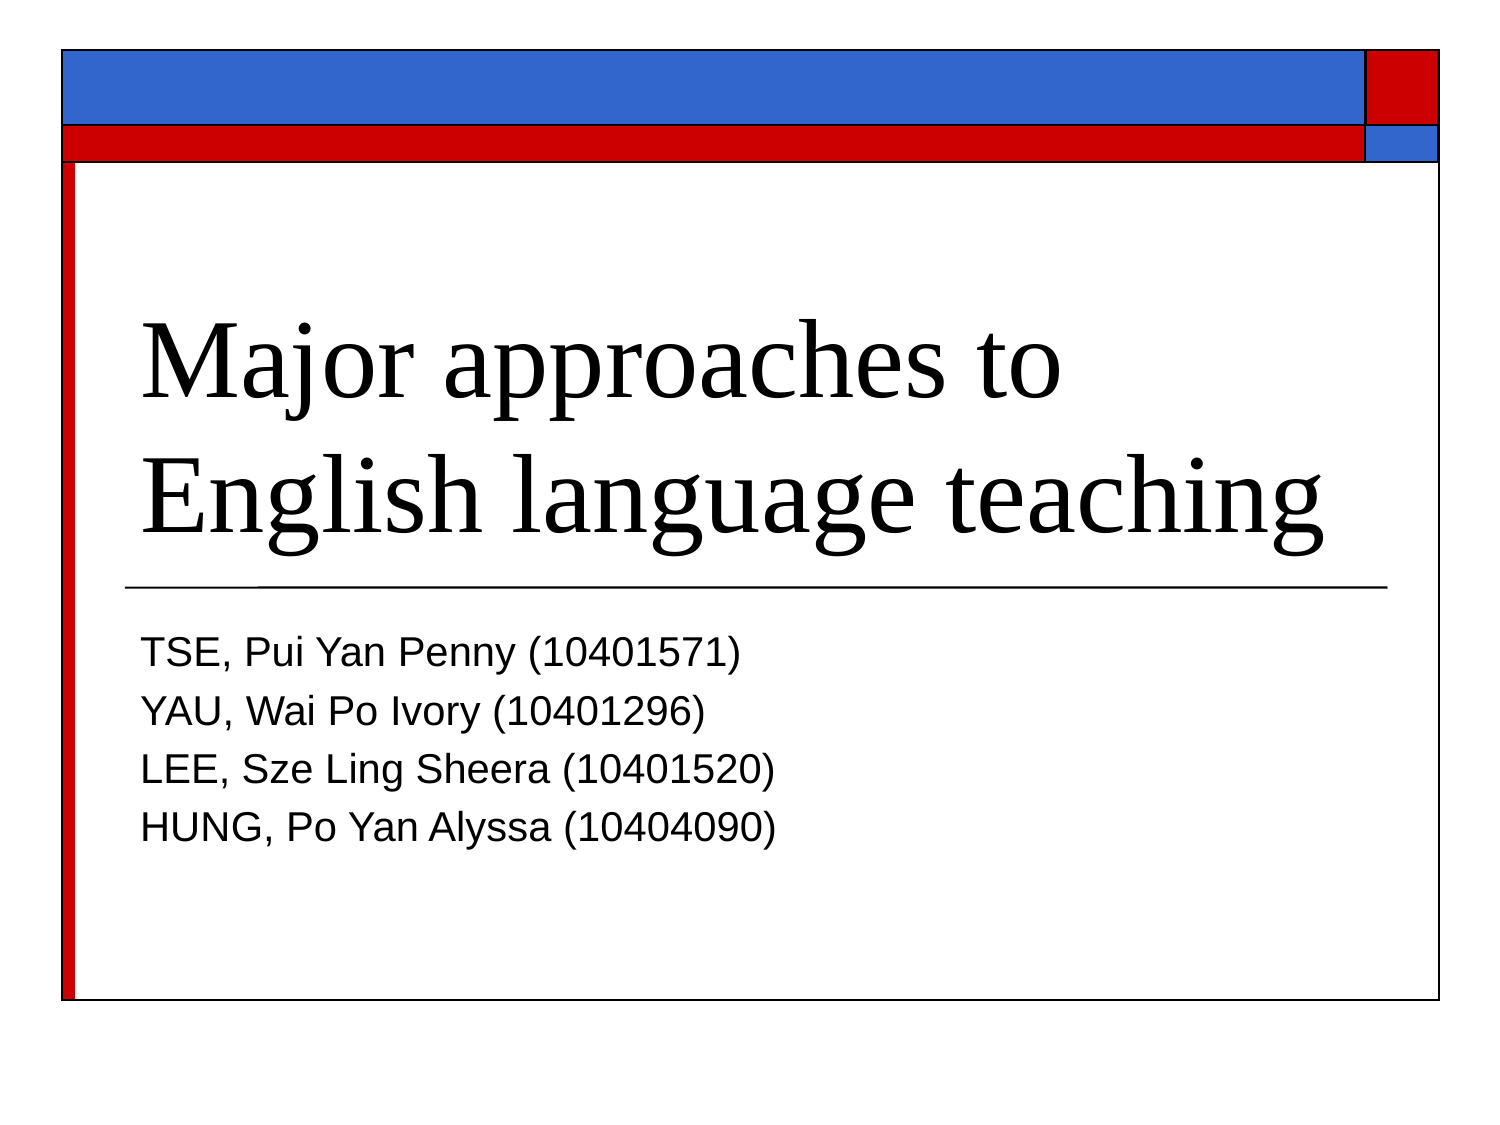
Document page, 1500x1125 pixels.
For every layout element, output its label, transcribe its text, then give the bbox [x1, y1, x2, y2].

title Major approaches to English language teaching [124, 224, 1388, 563]
subtitle TSE, Pui Yan Penny (10401571) YAU, Wai Po Ivory (10401296) LEE, Sze Ling Sheera (10401520) HUNG, Po Yan Alyssa (10404090) [124, 617, 1388, 956]
